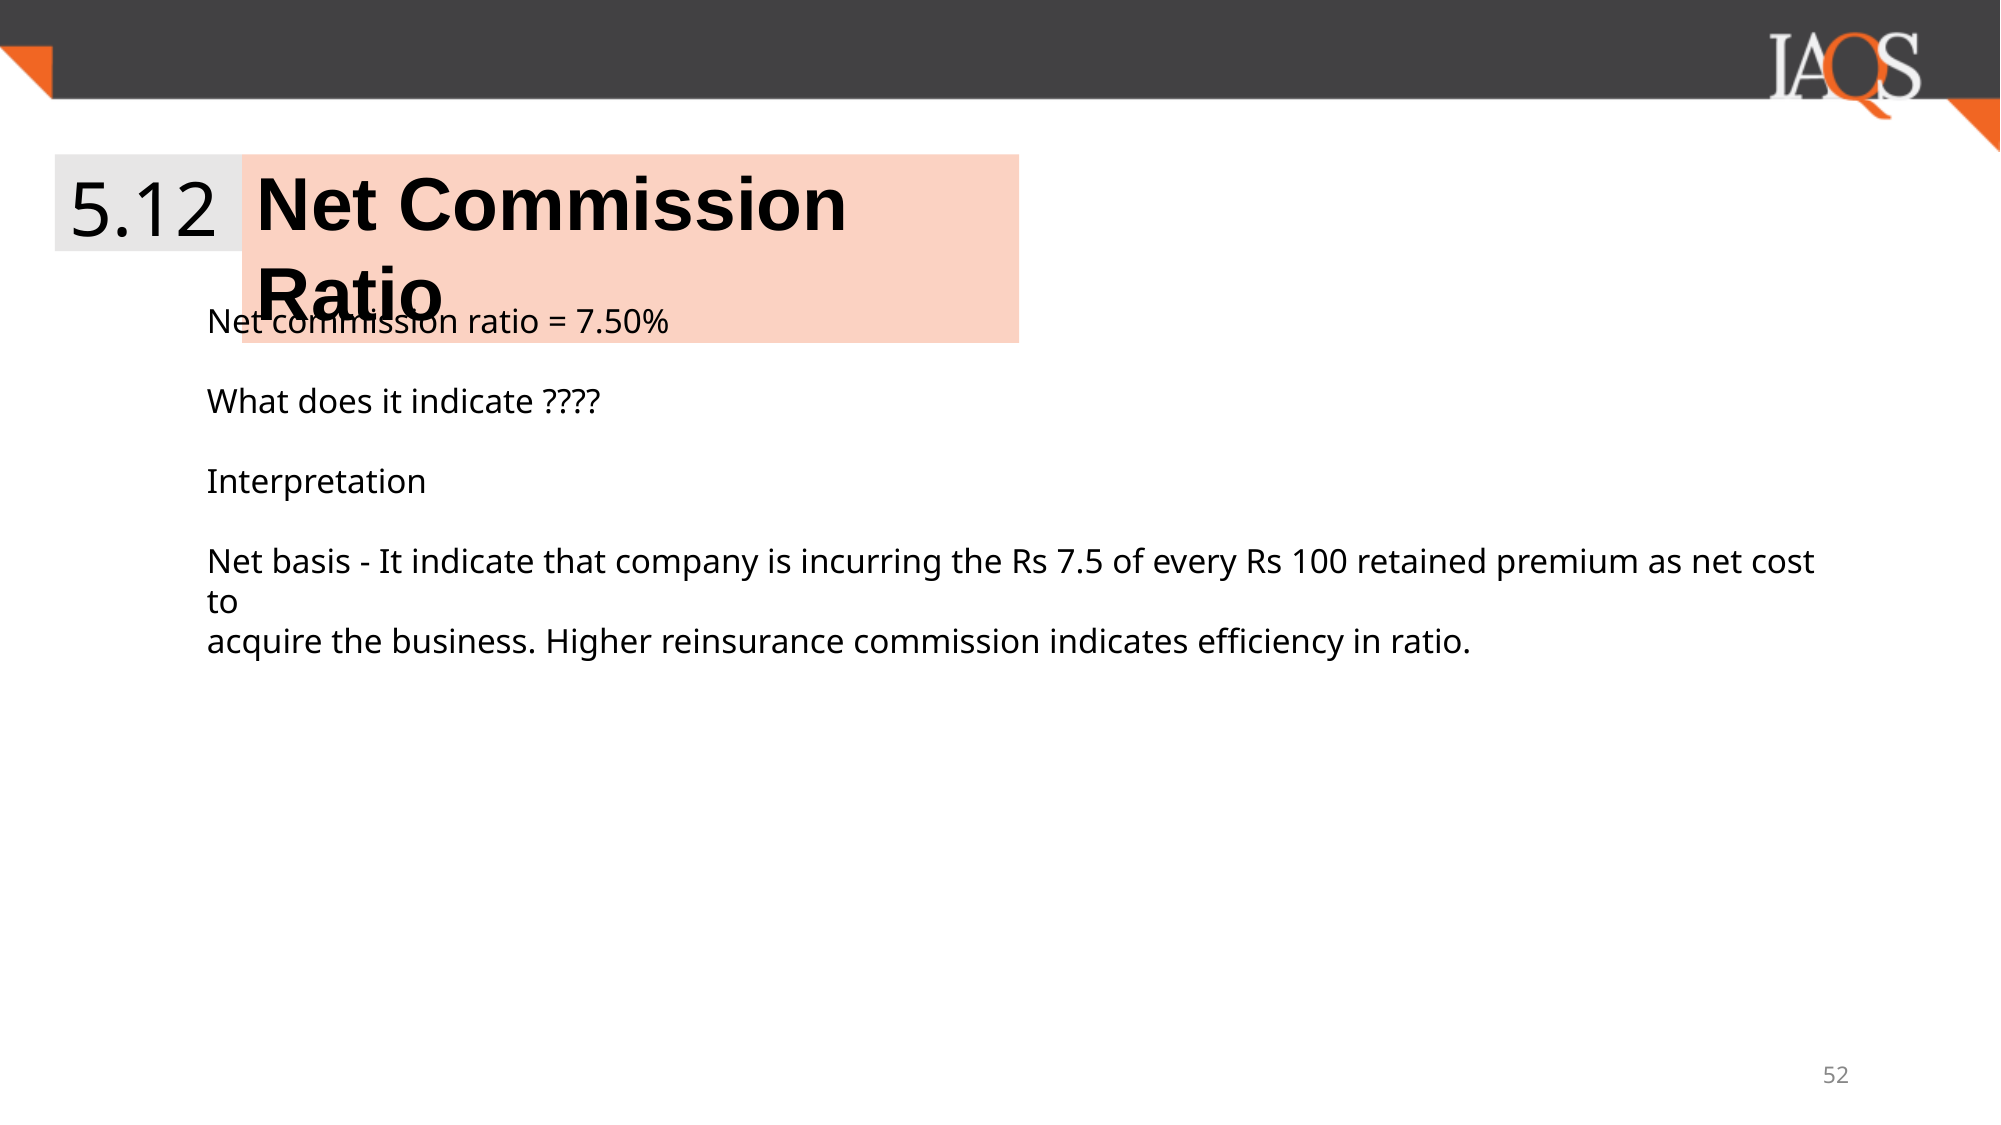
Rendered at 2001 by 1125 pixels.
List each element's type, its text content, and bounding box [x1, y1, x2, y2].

text_box 5.12 [54, 154, 242, 252]
picture [0, 0, 2000, 152]
title Net Commission Ratio [242, 154, 1020, 298]
slide_number ‹#› [1820, 1057, 1857, 1125]
list Net commission ratio = 7.50% What does it indicate ???? Interpretation Net basis - It indicate that company is incurring the Rs 7.5 of every Rs 100 retained premium as net cost to acquire the business. Higher reinsurance commission indicates efficiency in ratio. [204, 298, 1850, 939]
